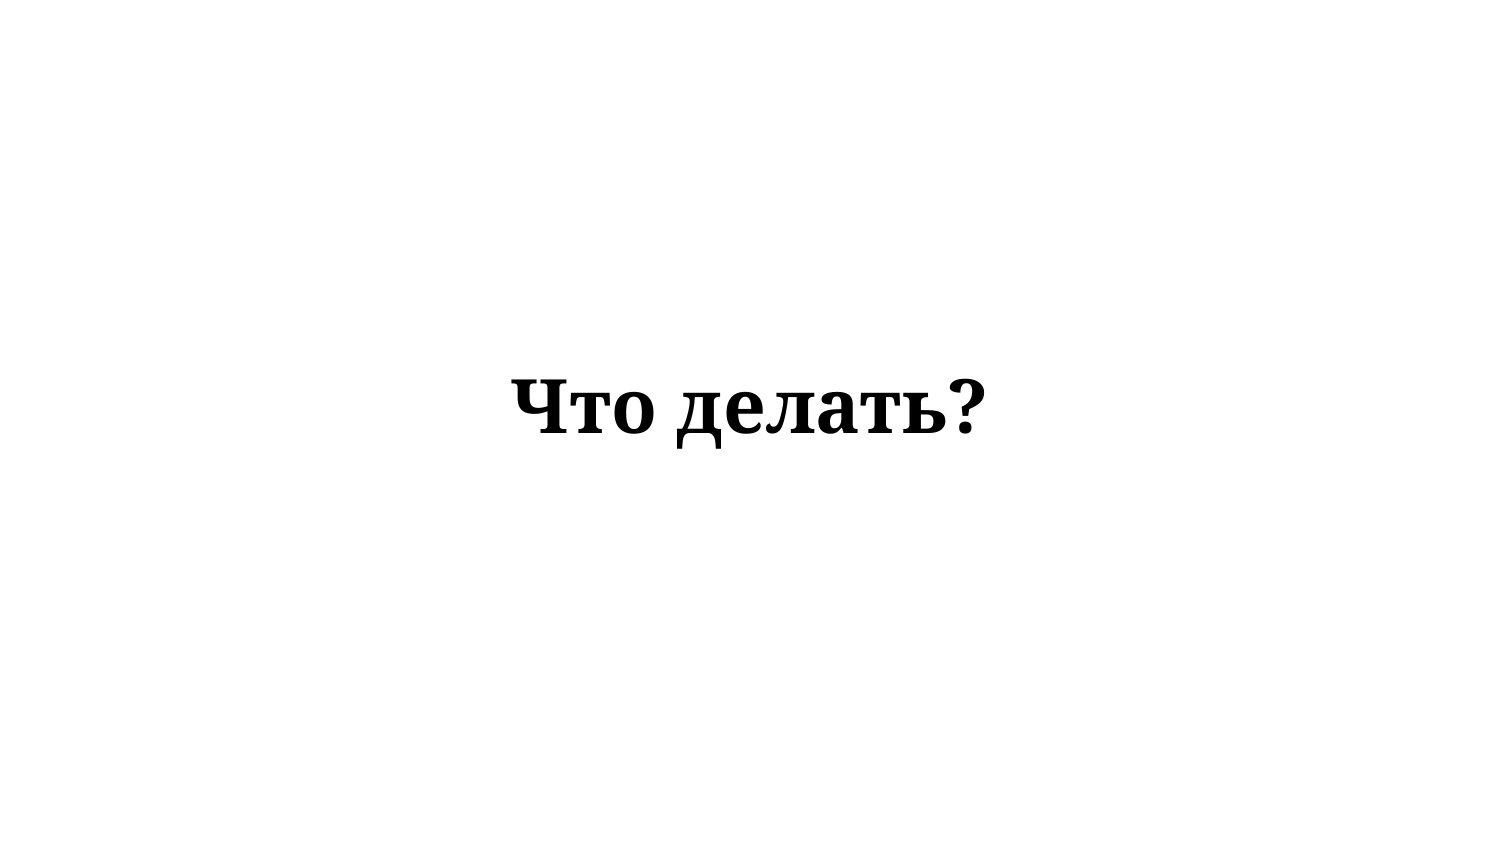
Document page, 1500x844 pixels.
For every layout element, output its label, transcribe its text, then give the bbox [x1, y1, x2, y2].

text_box Что делать? [495, 350, 1004, 456]
